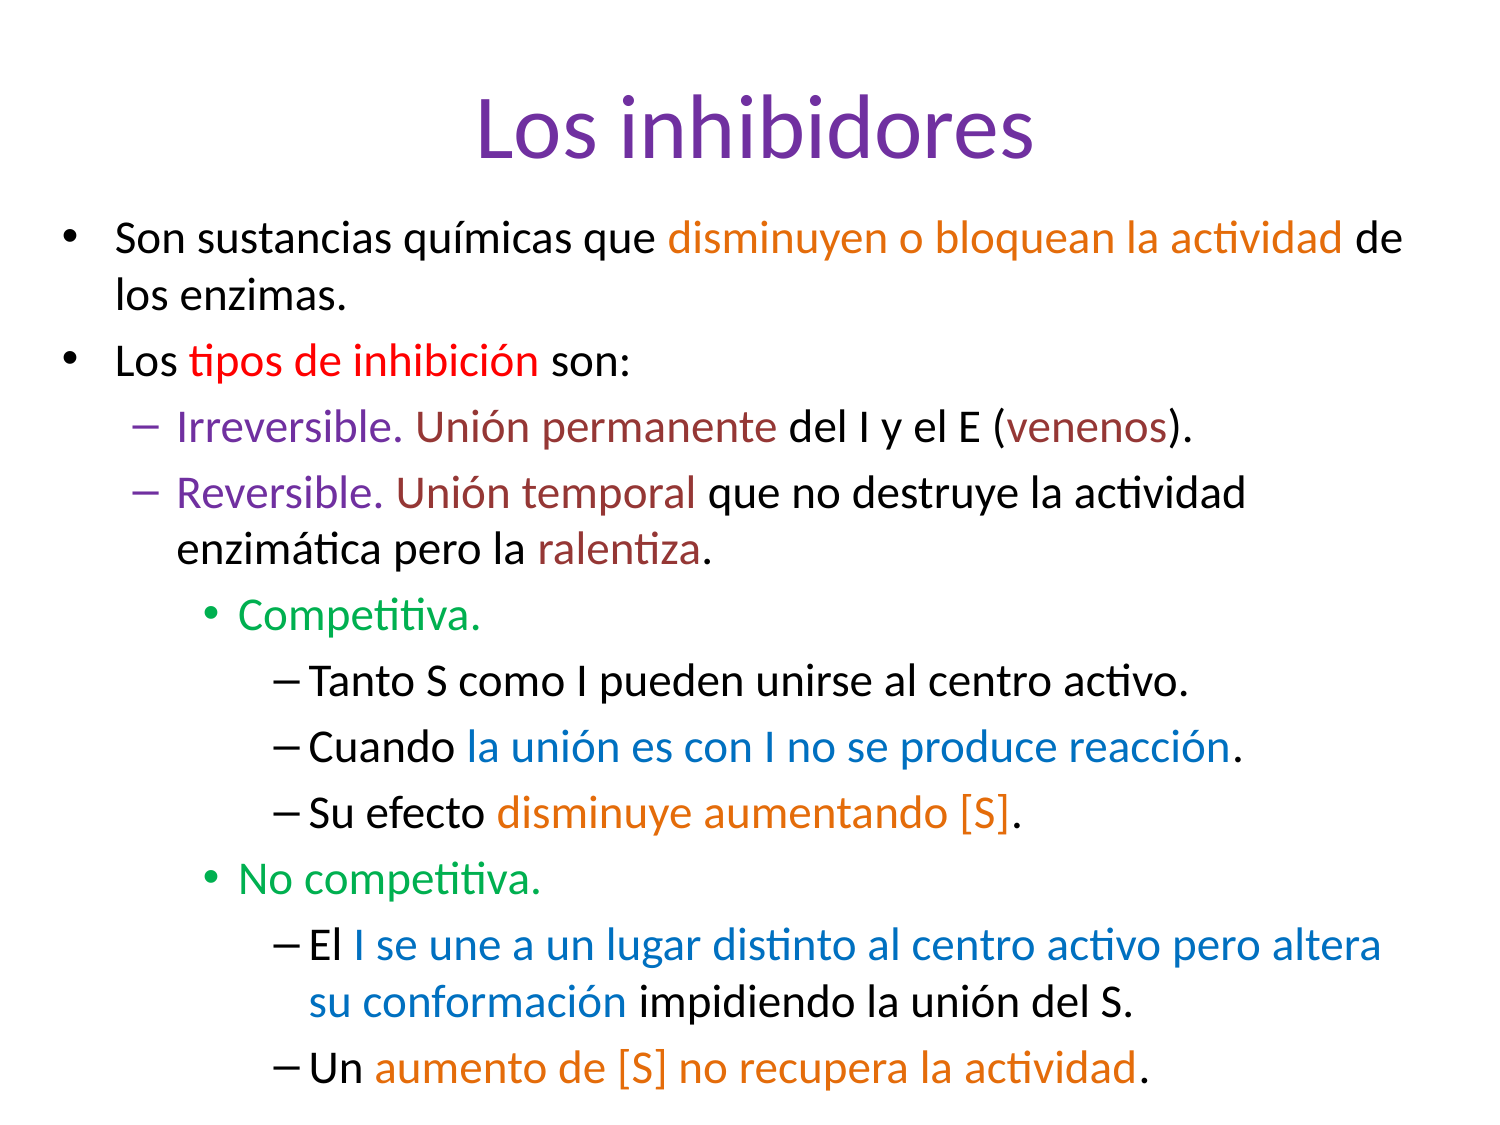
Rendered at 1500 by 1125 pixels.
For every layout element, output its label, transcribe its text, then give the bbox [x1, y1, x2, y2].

title Los inhibidores [58, 45, 1454, 200]
list Son sustancias químicas que disminuyen o bloquean la actividad de los enzimas. Los tipos de inhibición son: Irreversible. Unión permanente del I y el E (venenos). Reversible. Unión temporal que no destruye la actividad enzimática pero la ralentiza. Competitiva. Tanto S como I pueden unirse al centro activo. Cuando la unión es con I no se produce reacción. Su efecto disminuye aumentando [S]. No competitiva. El I se une a un lugar distinto al centro activo pero altera su conformación impidiendo la unión del S. Un aumento de [S] no recupera la actividad. [46, 199, 1425, 1102]
